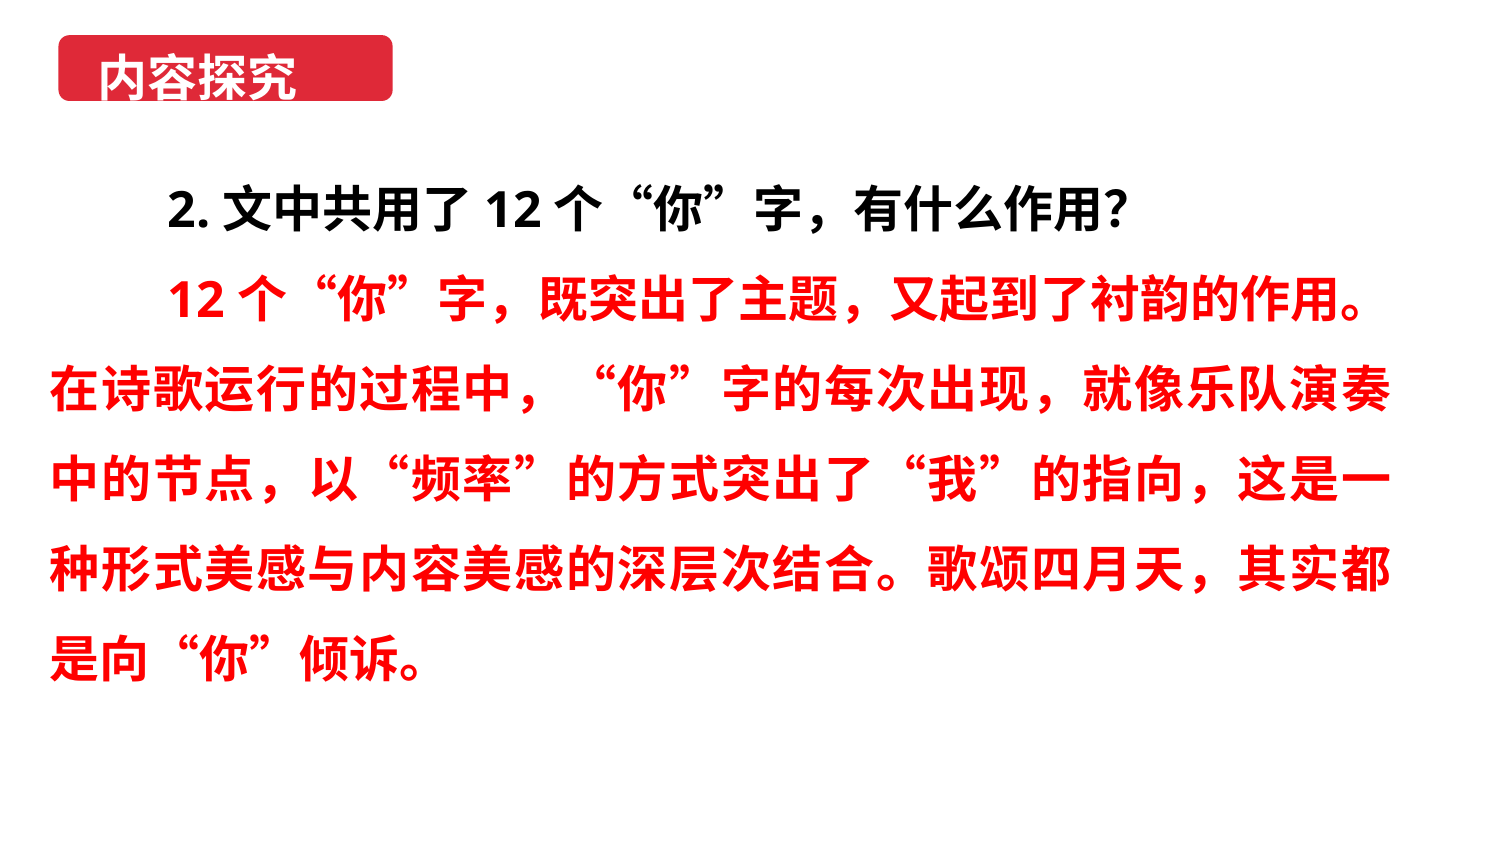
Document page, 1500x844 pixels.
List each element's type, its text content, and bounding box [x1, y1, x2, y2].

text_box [58, 35, 393, 114]
text_box 2.文中共用了12个“你”字，有什么作用？ 12个“你”字，既突出了主题，又起到了衬韵的作用。在诗歌运行的过程中，“你”字的每次出现，就像乐队演奏中的节点，以“频率”的方式突出了“我”的指向，这是一种形式美感与内容美感的深层次结合。歌颂四月天，其实都是向“你”倾诉。 [35, 140, 1406, 696]
